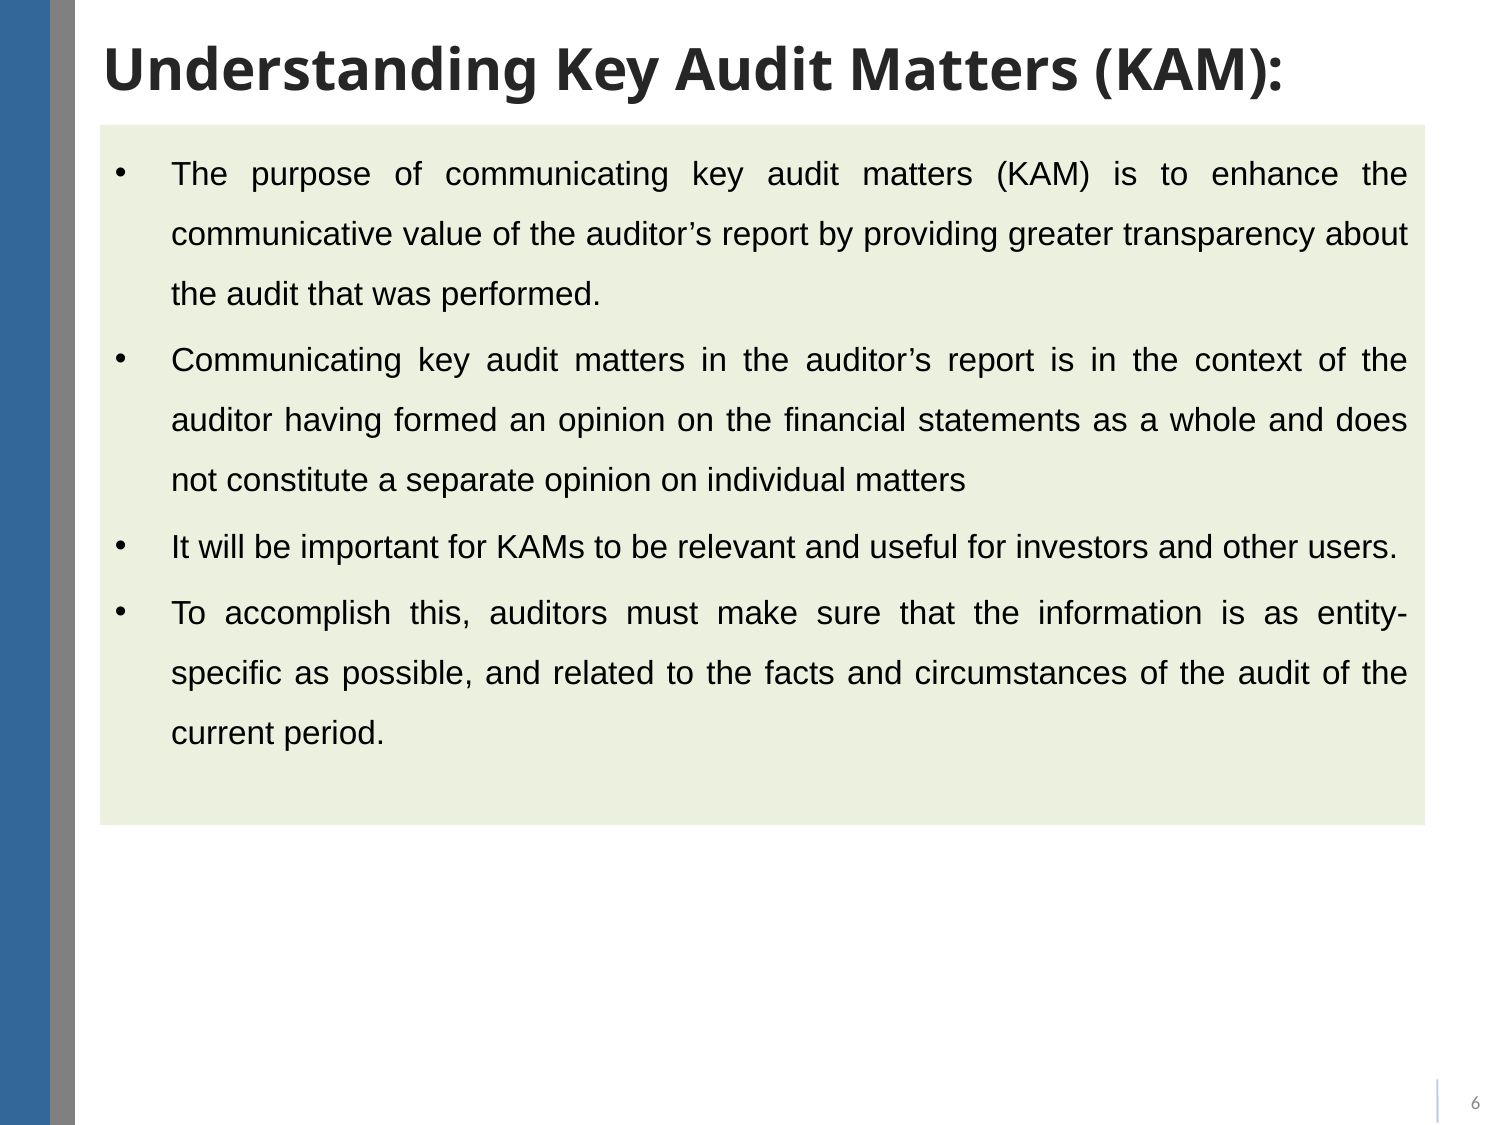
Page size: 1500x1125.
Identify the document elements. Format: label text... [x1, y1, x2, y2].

text_box The purpose of communicating key audit matters (KAM) is to enhance the communicative value of the auditor’s report by providing greater transparency about the audit that was performed. Communicating key audit matters in the auditor’s report is in the context of the auditor having formed an opinion on the financial statements as a whole and does not constitute a separate opinion on individual matters It will be important for KAMs to be relevant and useful for investors and other users. To accomplish this, auditors must make sure that the information is as entity-specific as possible, and related to the facts and circumstances of the audit of the current period. [99, 124, 1425, 826]
slide_number 6 [1437, 1079, 1496, 1125]
title Understanding Key Audit Matters (KAM): [87, 24, 1413, 143]
